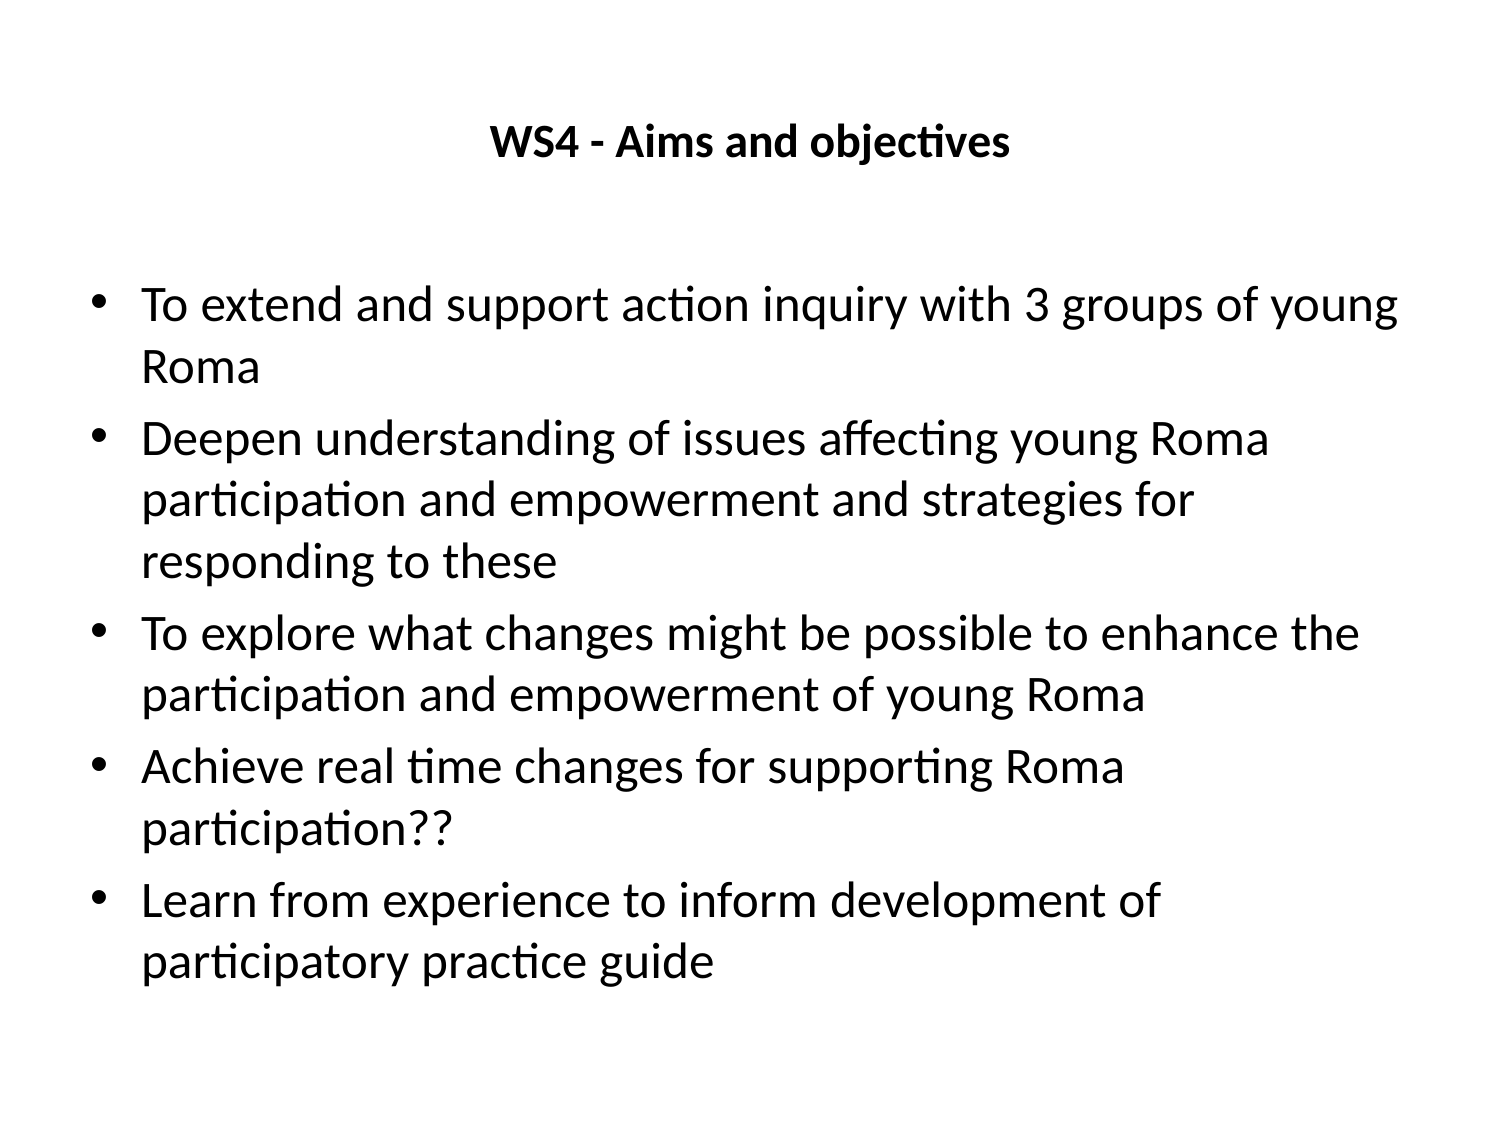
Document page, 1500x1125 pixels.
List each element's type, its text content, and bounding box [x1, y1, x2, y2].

list To extend and support action inquiry with 3 groups of young Roma Deepen understanding of issues affecting young Roma participation and empowerment and strategies for responding to these To explore what changes might be possible to enhance the participation and empowerment of young Roma Achieve real time changes for supporting Roma participation?? Learn from experience to inform development of participatory practice guide [75, 262, 1425, 1005]
title WS4 - Aims and objectives [75, 45, 1425, 233]
